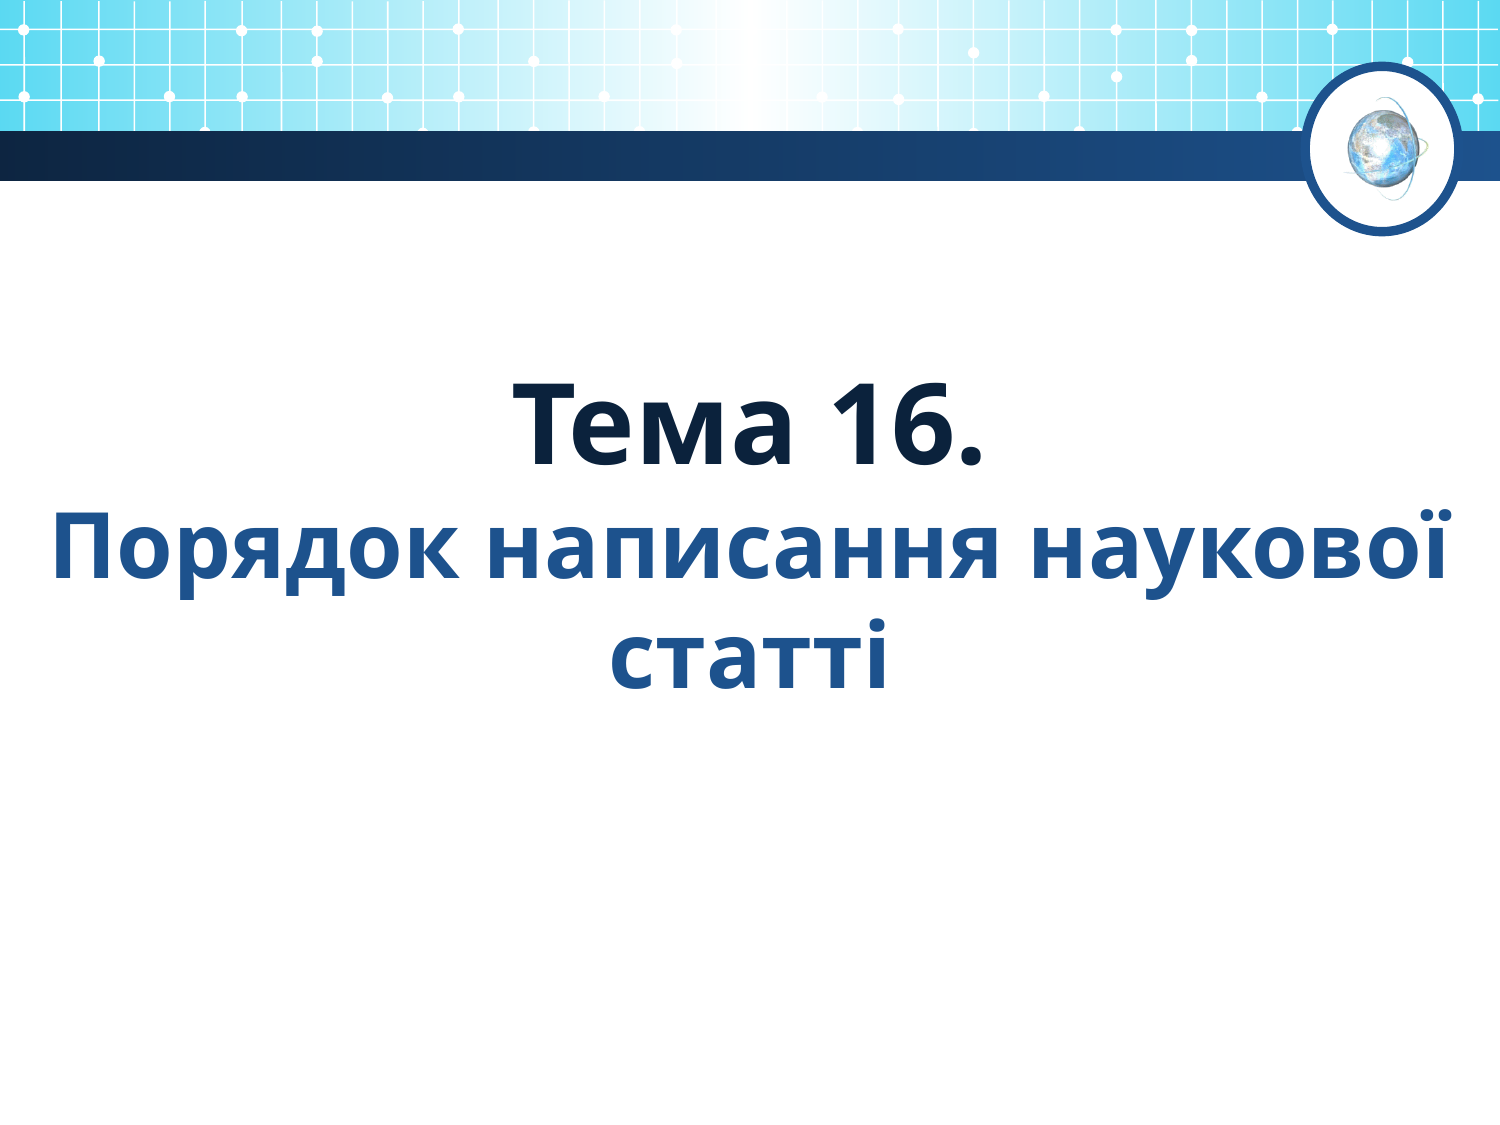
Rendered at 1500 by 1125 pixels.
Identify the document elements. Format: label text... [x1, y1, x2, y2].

picture [1314, 72, 1450, 125]
title Тема 16. Порядок написання наукової статті [0, 125, 1500, 934]
